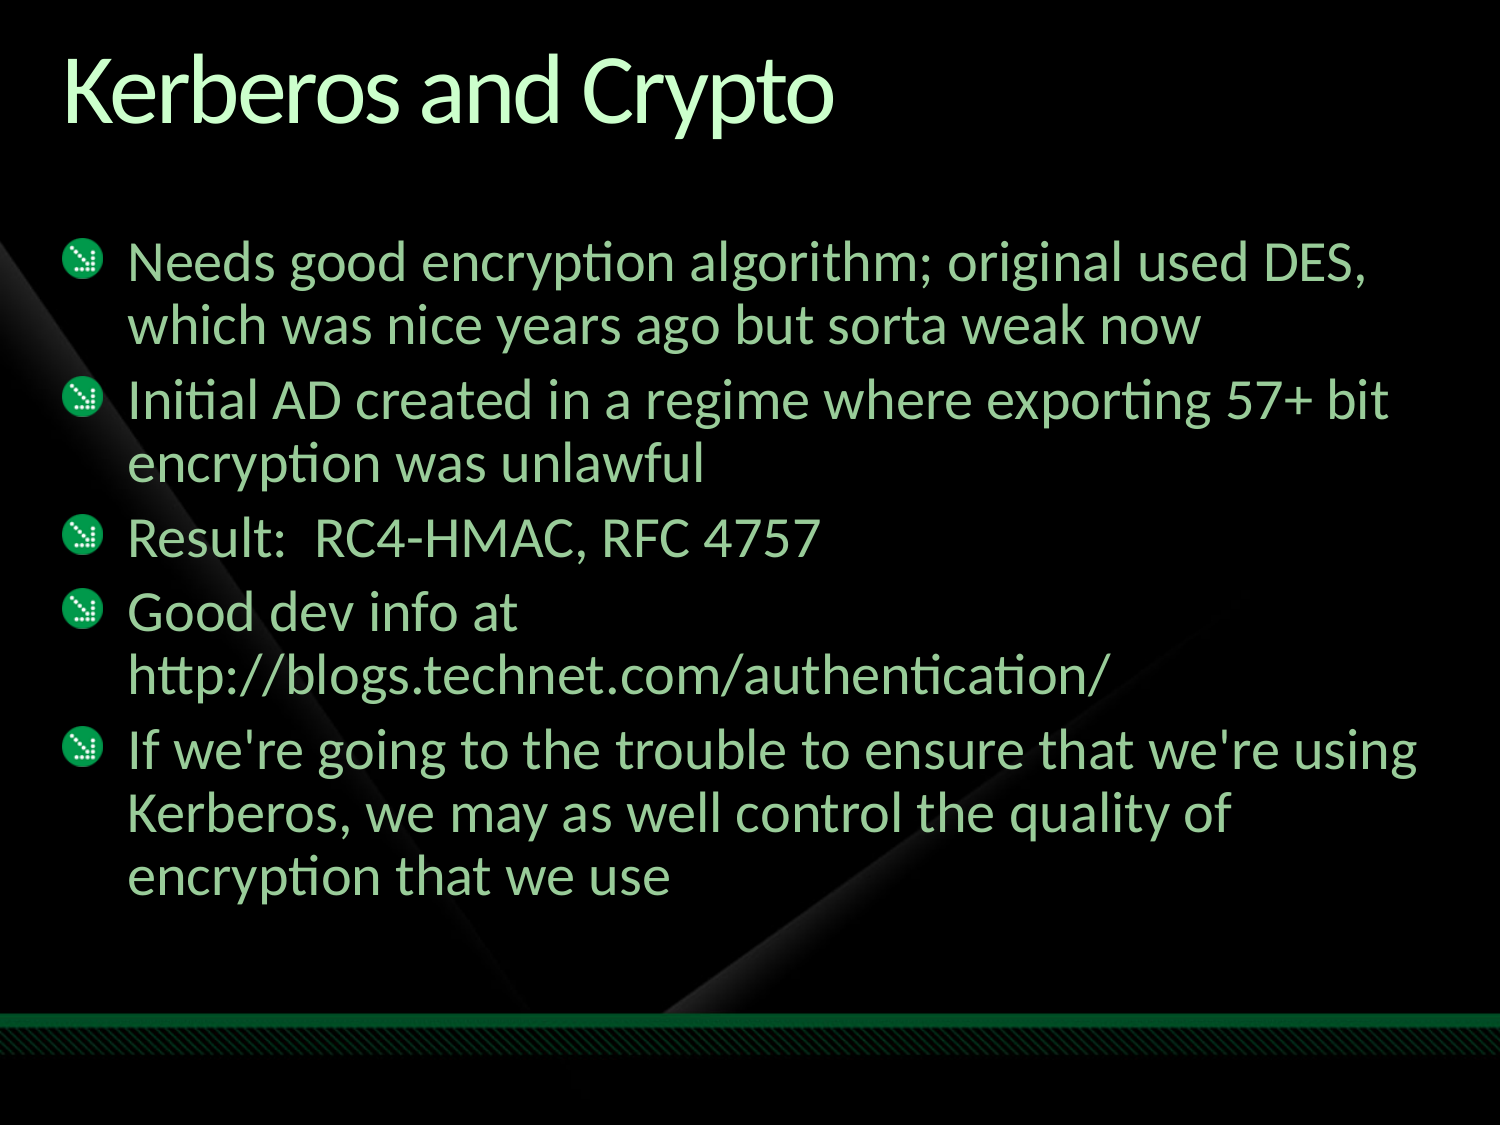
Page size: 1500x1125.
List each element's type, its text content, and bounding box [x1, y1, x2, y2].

list Needs good encryption algorithm; original used DES, which was nice years ago but sorta weak now Initial AD created in a regime where exporting 57+ bit encryption was unlawful Result: RC4-HMAC, RFC 4757 Good dev info at http://blogs.technet.com/authentication/ If we're going to the trouble to ensure that we're using Kerberos, we may as well control the quality of encryption that we use [62, 231, 1438, 595]
title Kerberos and Crypto [62, 37, 1438, 147]
picture [0, 0, 1500, 1125]
